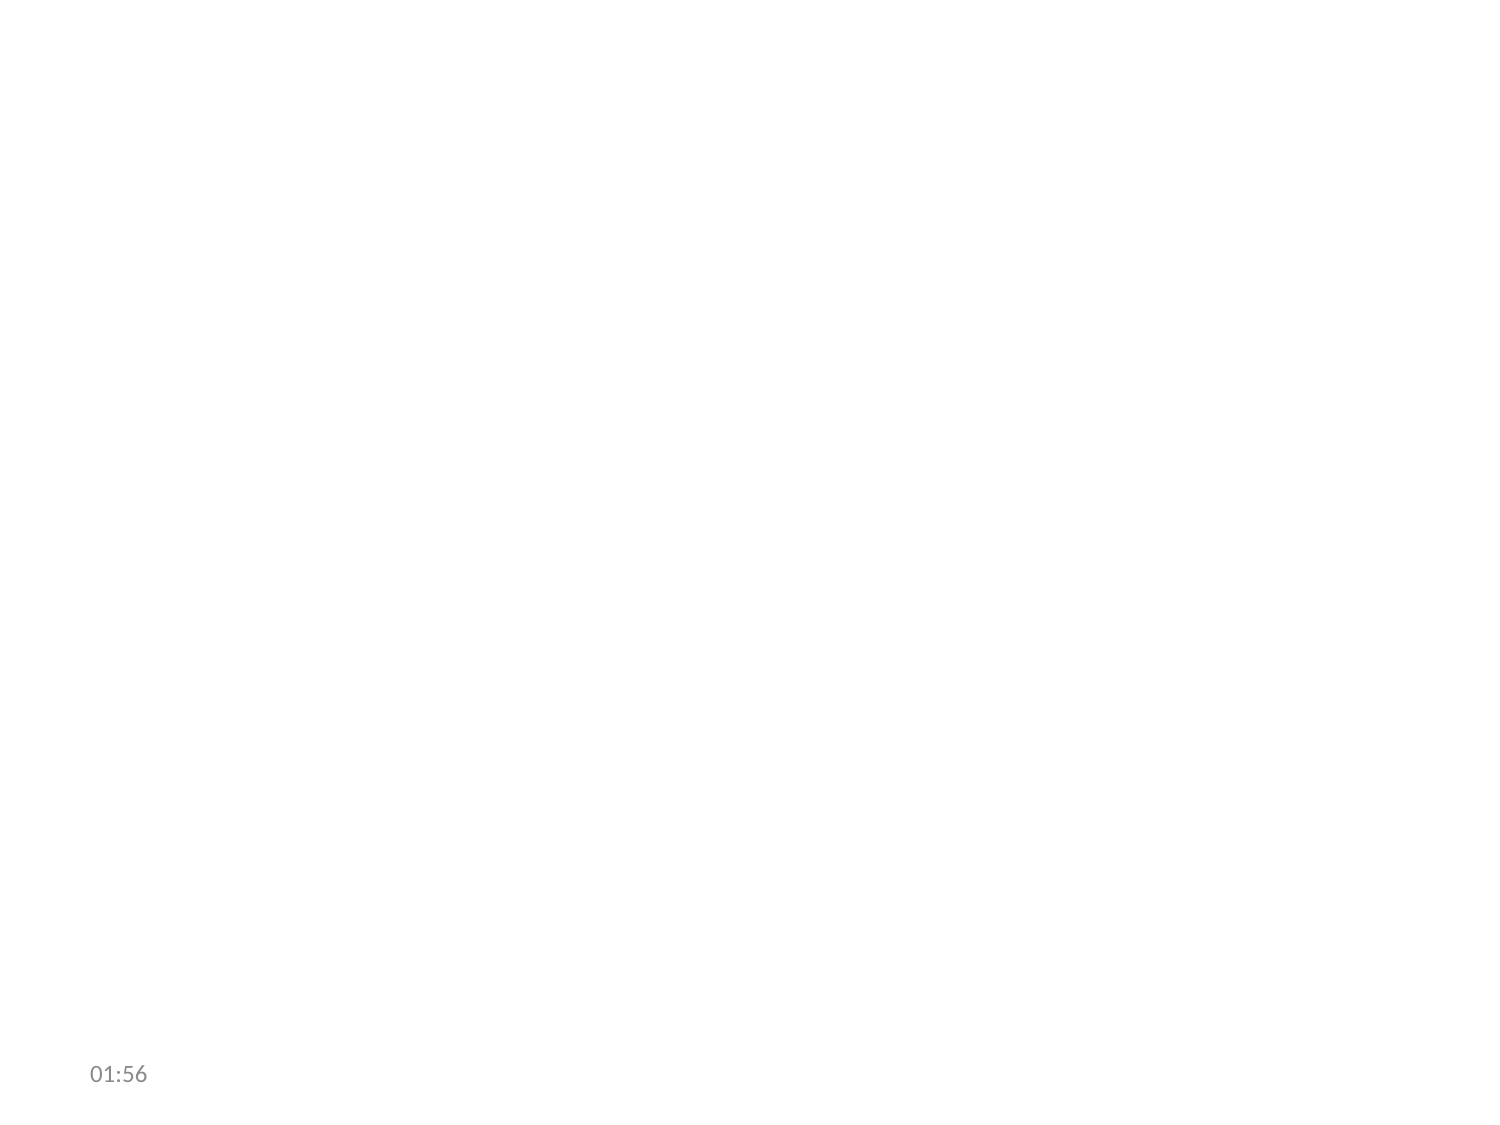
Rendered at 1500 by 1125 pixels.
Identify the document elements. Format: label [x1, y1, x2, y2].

slide_number [75, 1042, 425, 1103]
